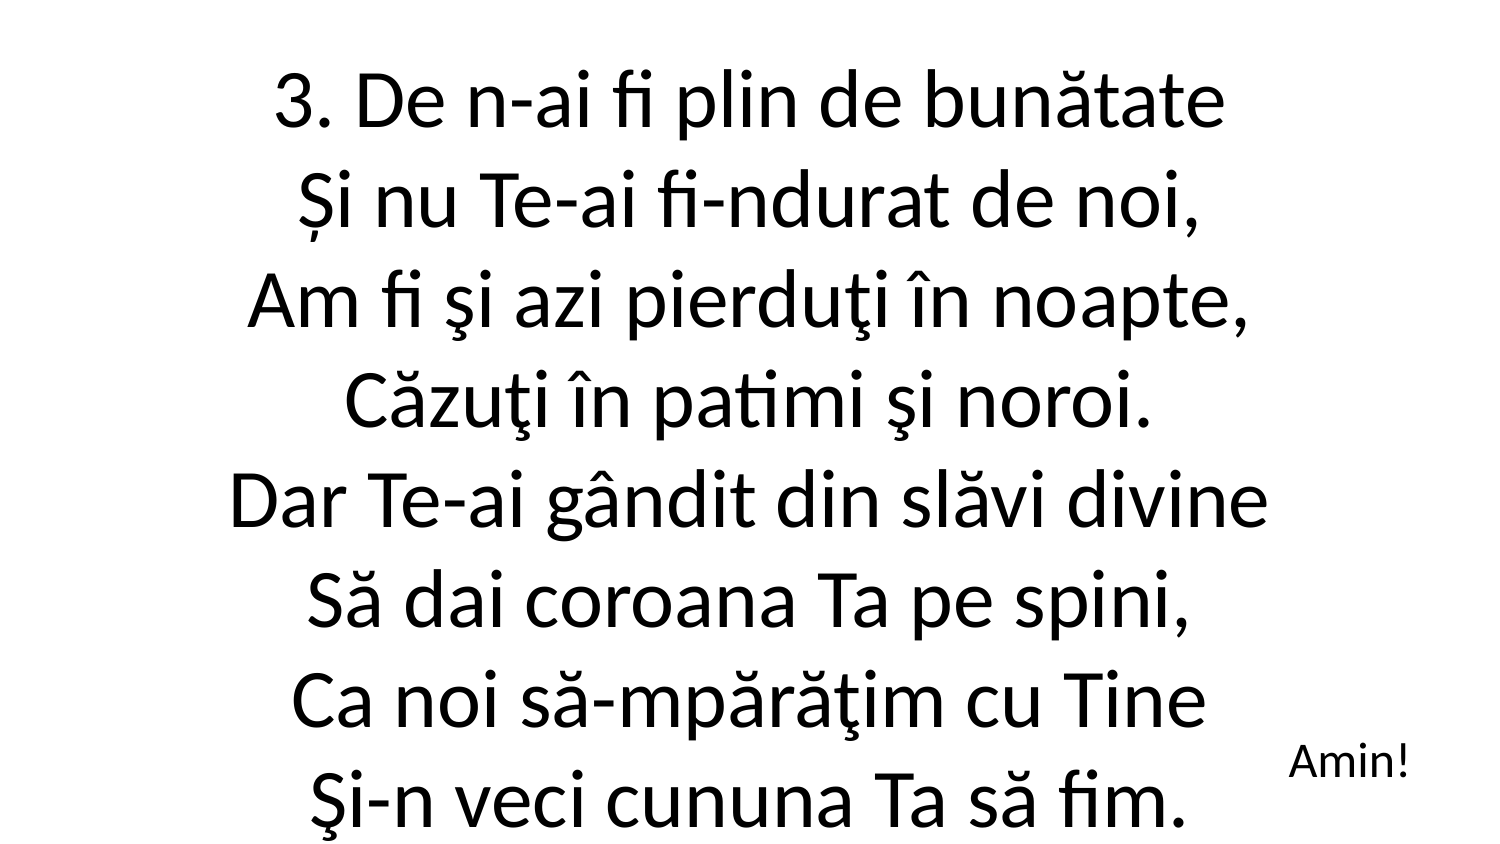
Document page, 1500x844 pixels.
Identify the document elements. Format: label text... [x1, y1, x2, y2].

text_box 3. De n-ai fi plin de bunătate Și nu Te-ai fi-ndurat de noi, Am fi şi azi pierduţi în noapte, Căzuţi în patimi şi noroi. Dar Te-ai gândit din slăvi divine Să dai coroana Ta pe spini, Ca noi să-mpărăţim cu Tine Şi-n veci cununa Ta să fim. [213, 0, 1287, 844]
text_box Amin! [1273, 674, 1427, 795]
